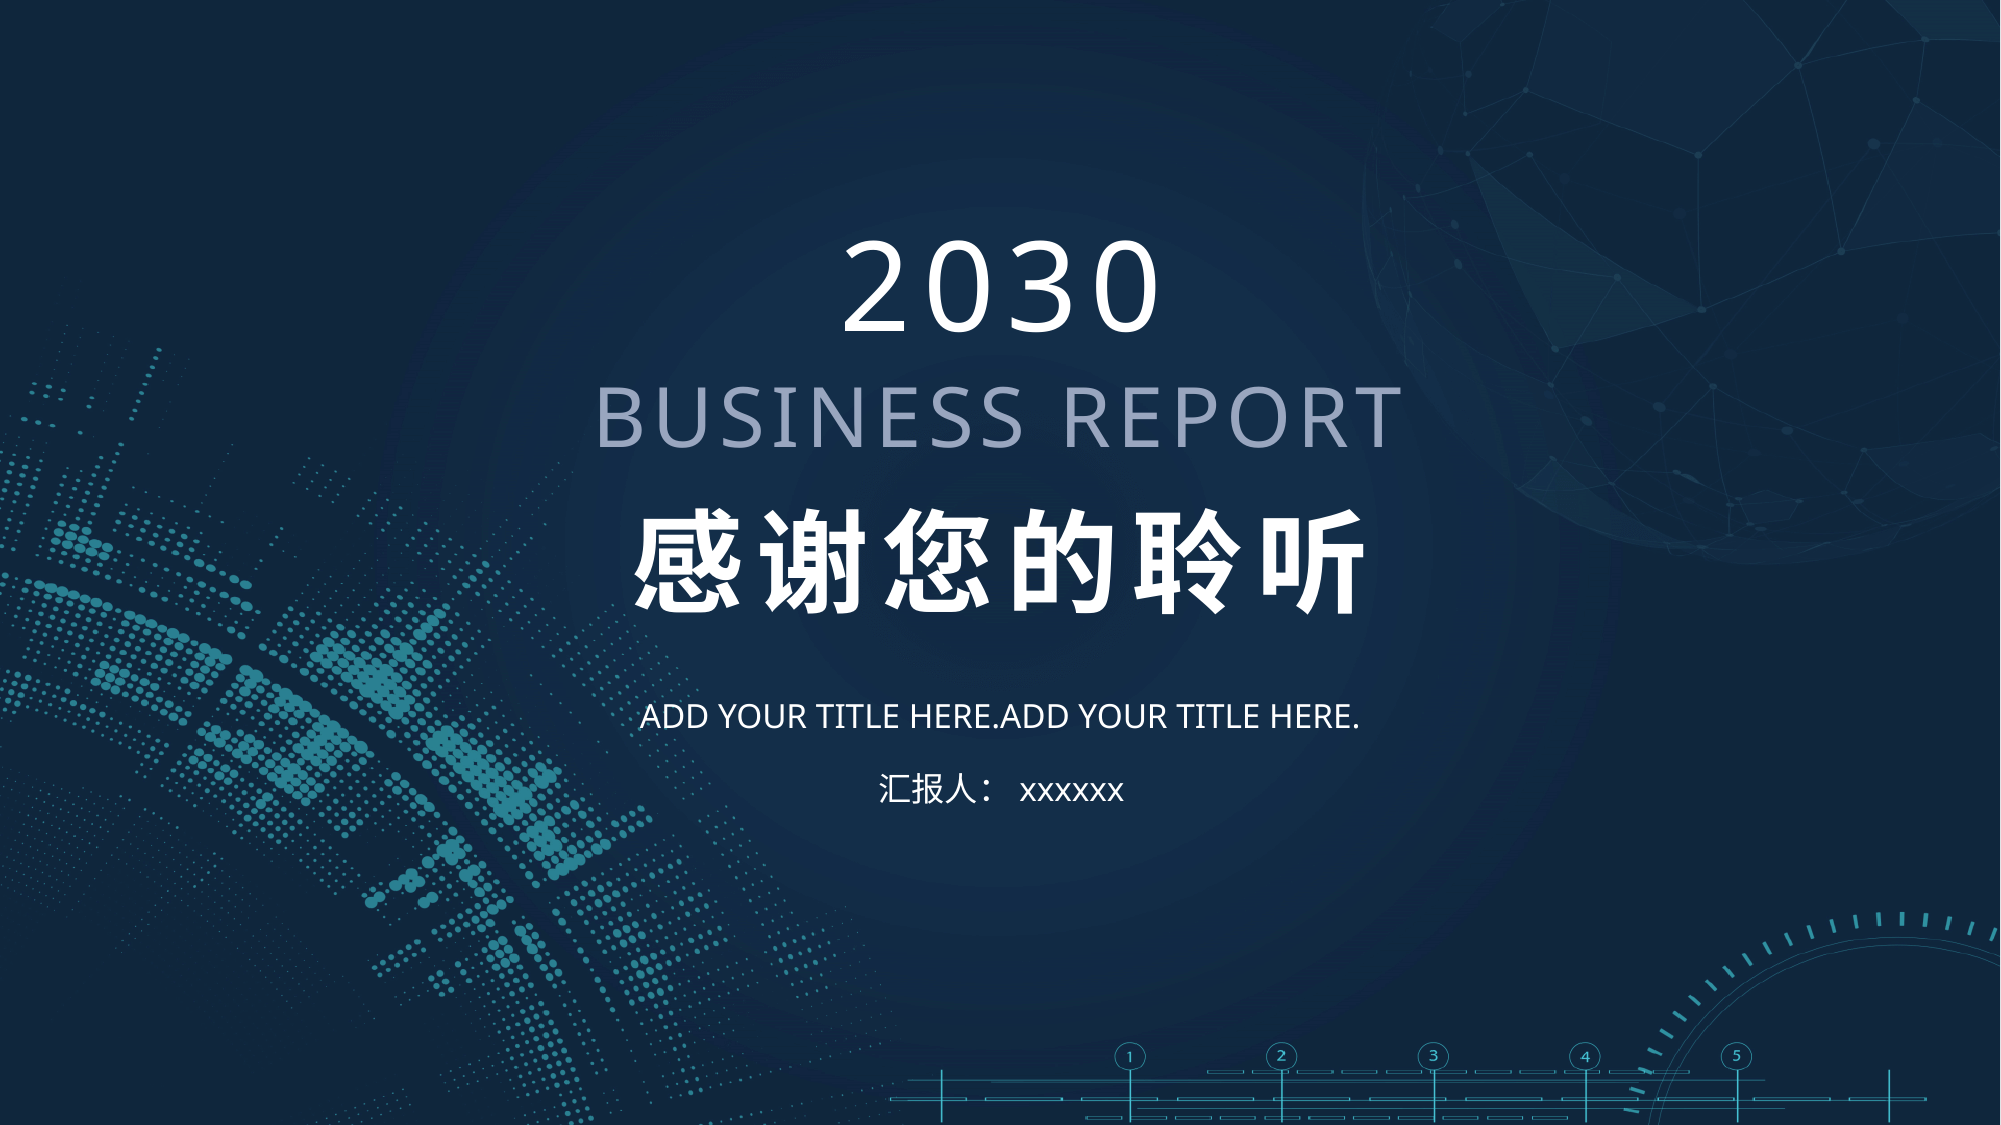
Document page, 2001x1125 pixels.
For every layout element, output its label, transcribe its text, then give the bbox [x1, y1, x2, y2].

text_box 感谢您的聆听 [424, 484, 1577, 634]
text_box BUSINESS REPORT [546, 356, 1450, 472]
text_box 2030 [804, 199, 1198, 364]
picture [0, 0, 2001, 1125]
text_box ADD YOUR TITLE HERE.ADD YOUR TITLE HERE. [610, 688, 1391, 743]
text_box 汇报人：xxxxxx [719, 761, 1284, 816]
